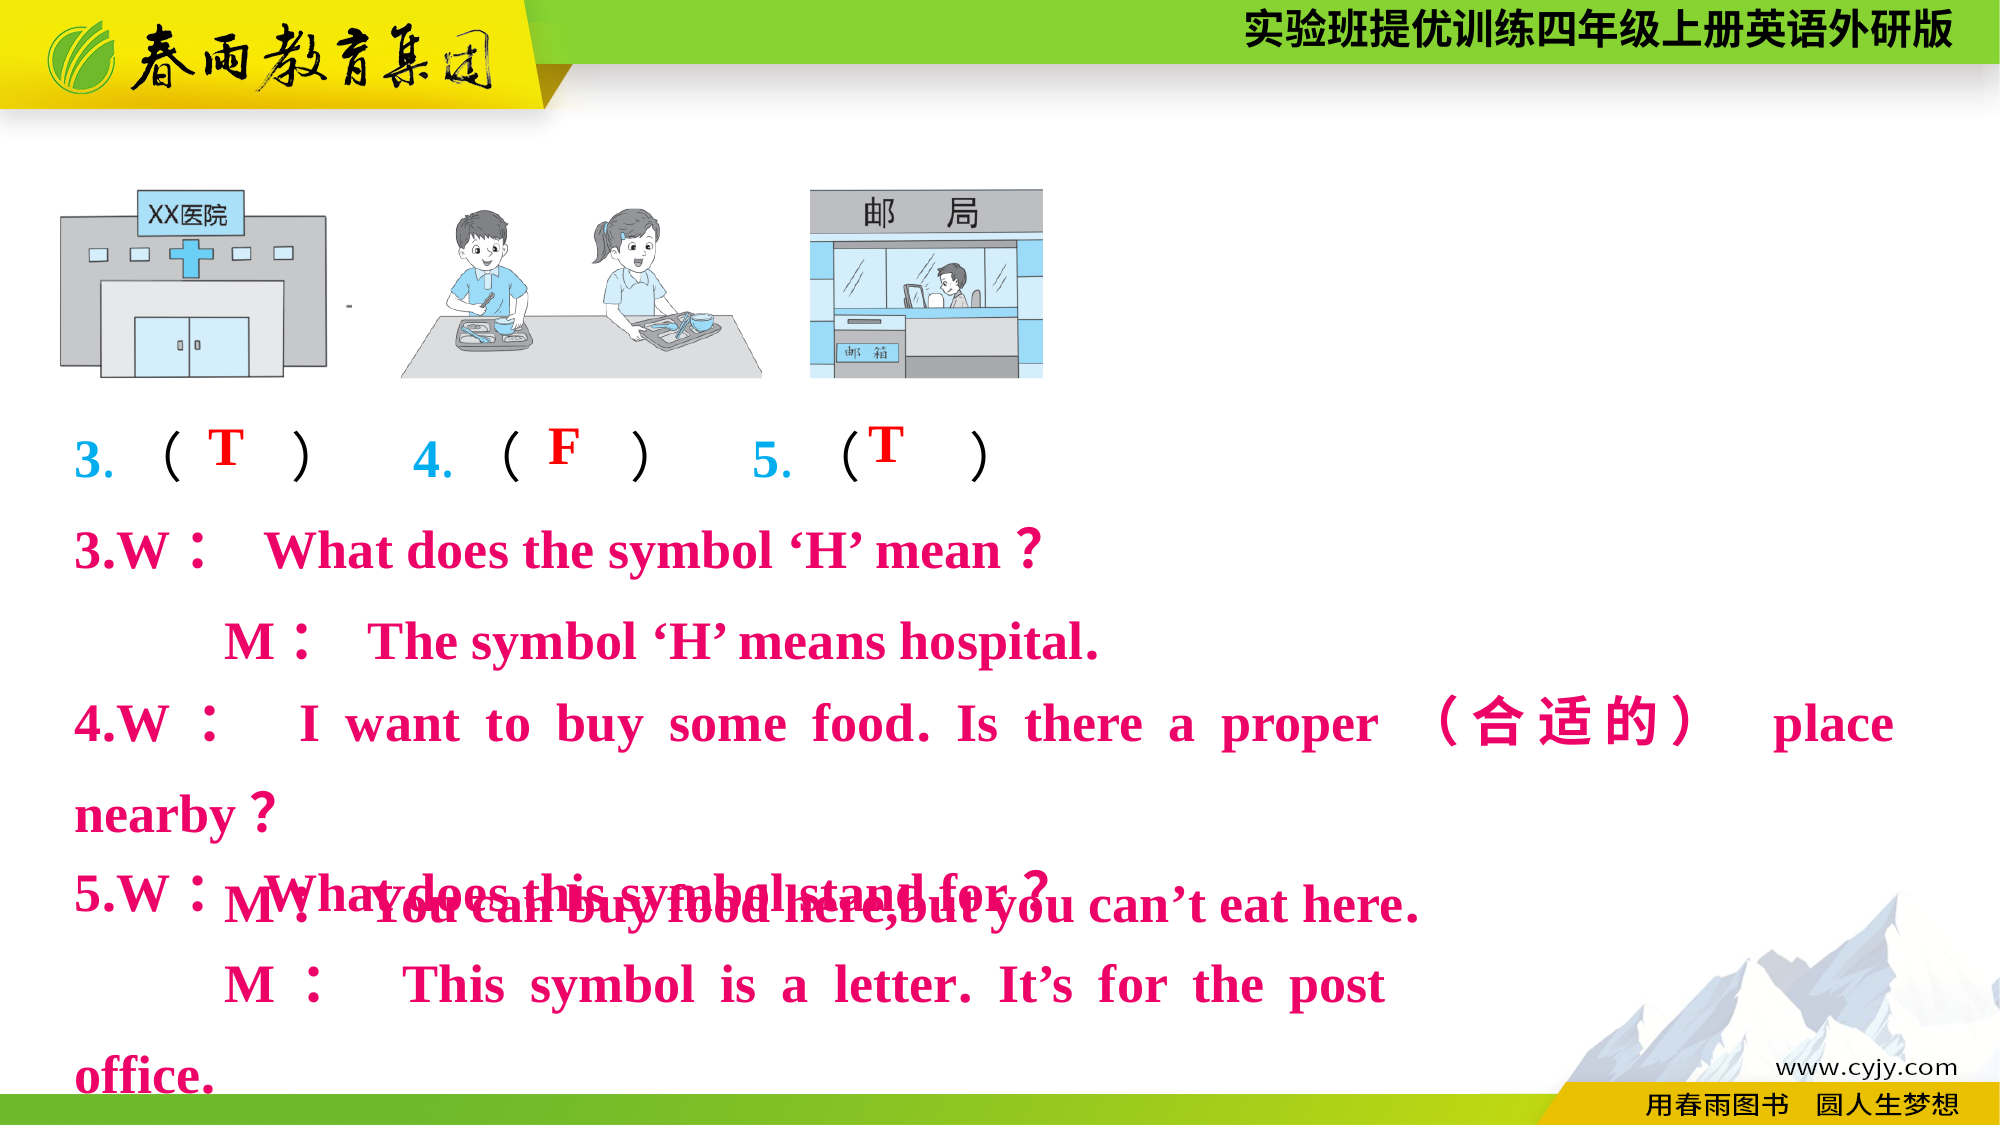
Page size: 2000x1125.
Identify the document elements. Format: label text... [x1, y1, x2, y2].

text_box F [533, 403, 597, 484]
text_box 4.W： I want to buy some food. Is there a proper（合适的） place nearby？ M： You can buy food here,but you can’t eat here. [59, 653, 1910, 942]
list 3.（ ） 4.（ ） 5.（ ） [59, 383, 1118, 481]
text_box 5.W： What does this symbol stand for？ M： This symbol is a letter. It’s for the post office. [59, 824, 1402, 1112]
picture [0, 0, 2000, 1125]
text_box T [194, 403, 261, 484]
text_box 3.W： What does the symbol ‘H’ mean？ M： The symbol ‘H’ means hospital. [59, 481, 1319, 653]
text_box T [854, 400, 921, 481]
